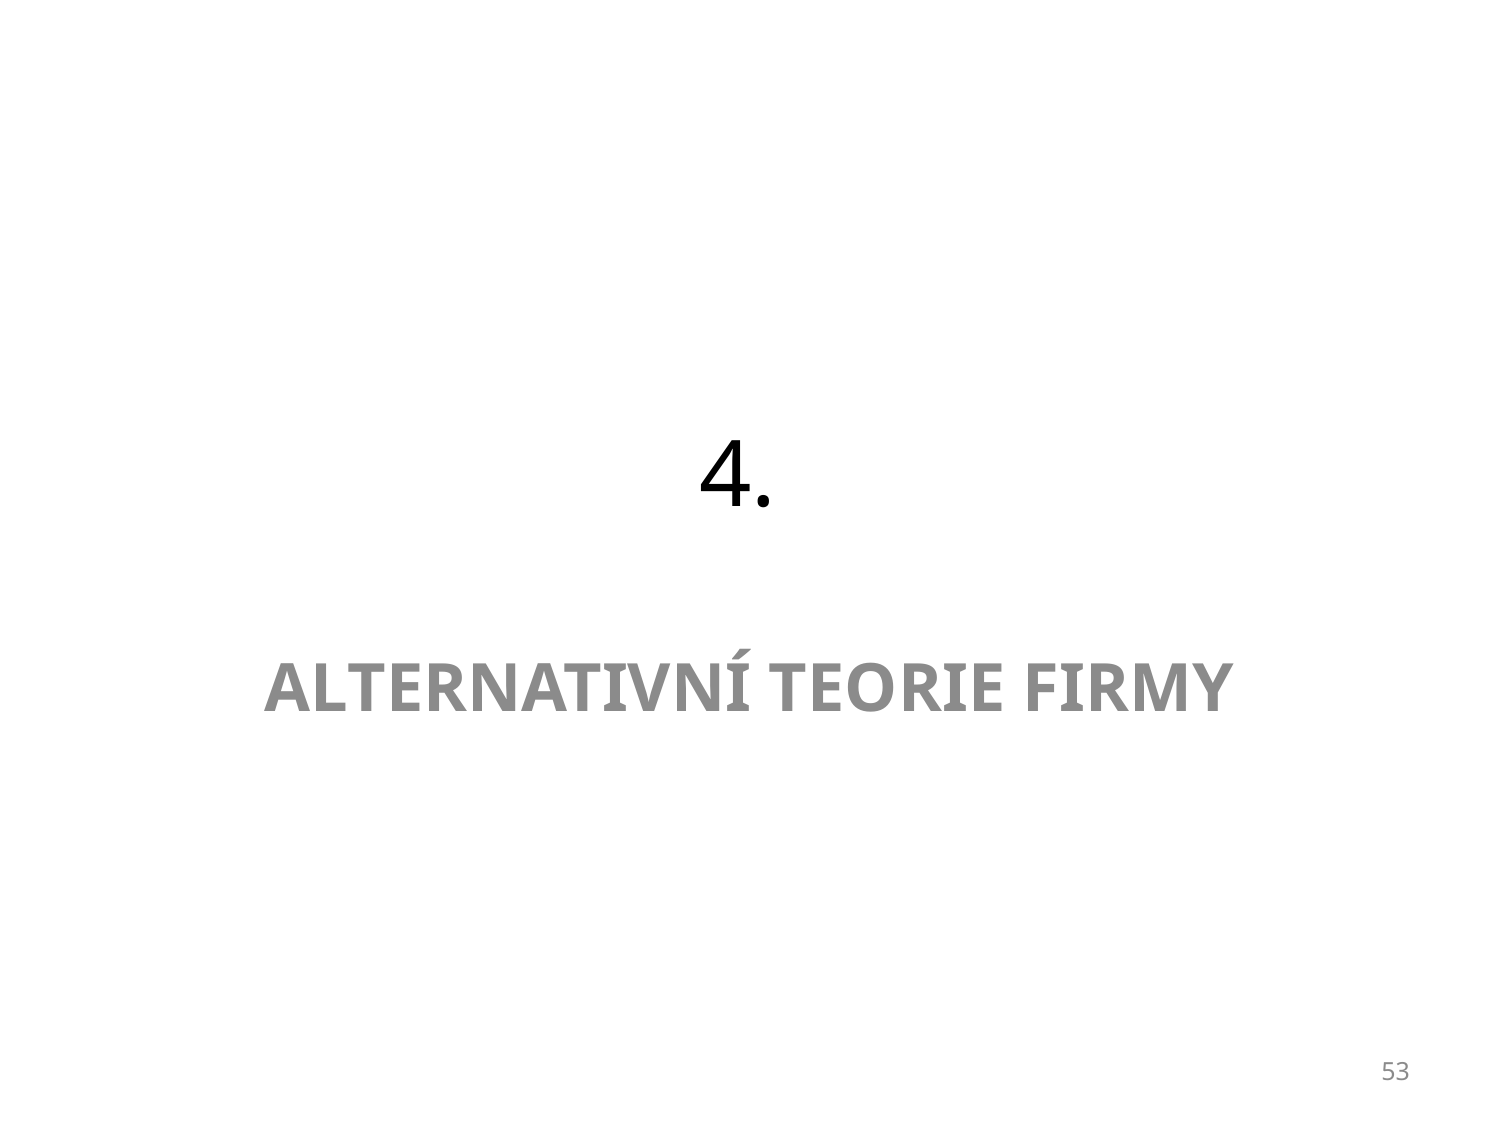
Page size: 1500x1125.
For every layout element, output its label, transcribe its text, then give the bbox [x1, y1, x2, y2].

slide_number 53 [1074, 1042, 1425, 1103]
title 4. [112, 349, 1388, 591]
subtitle ALTERNATIVNÍ TEORIE FIRMY [225, 637, 1275, 925]
